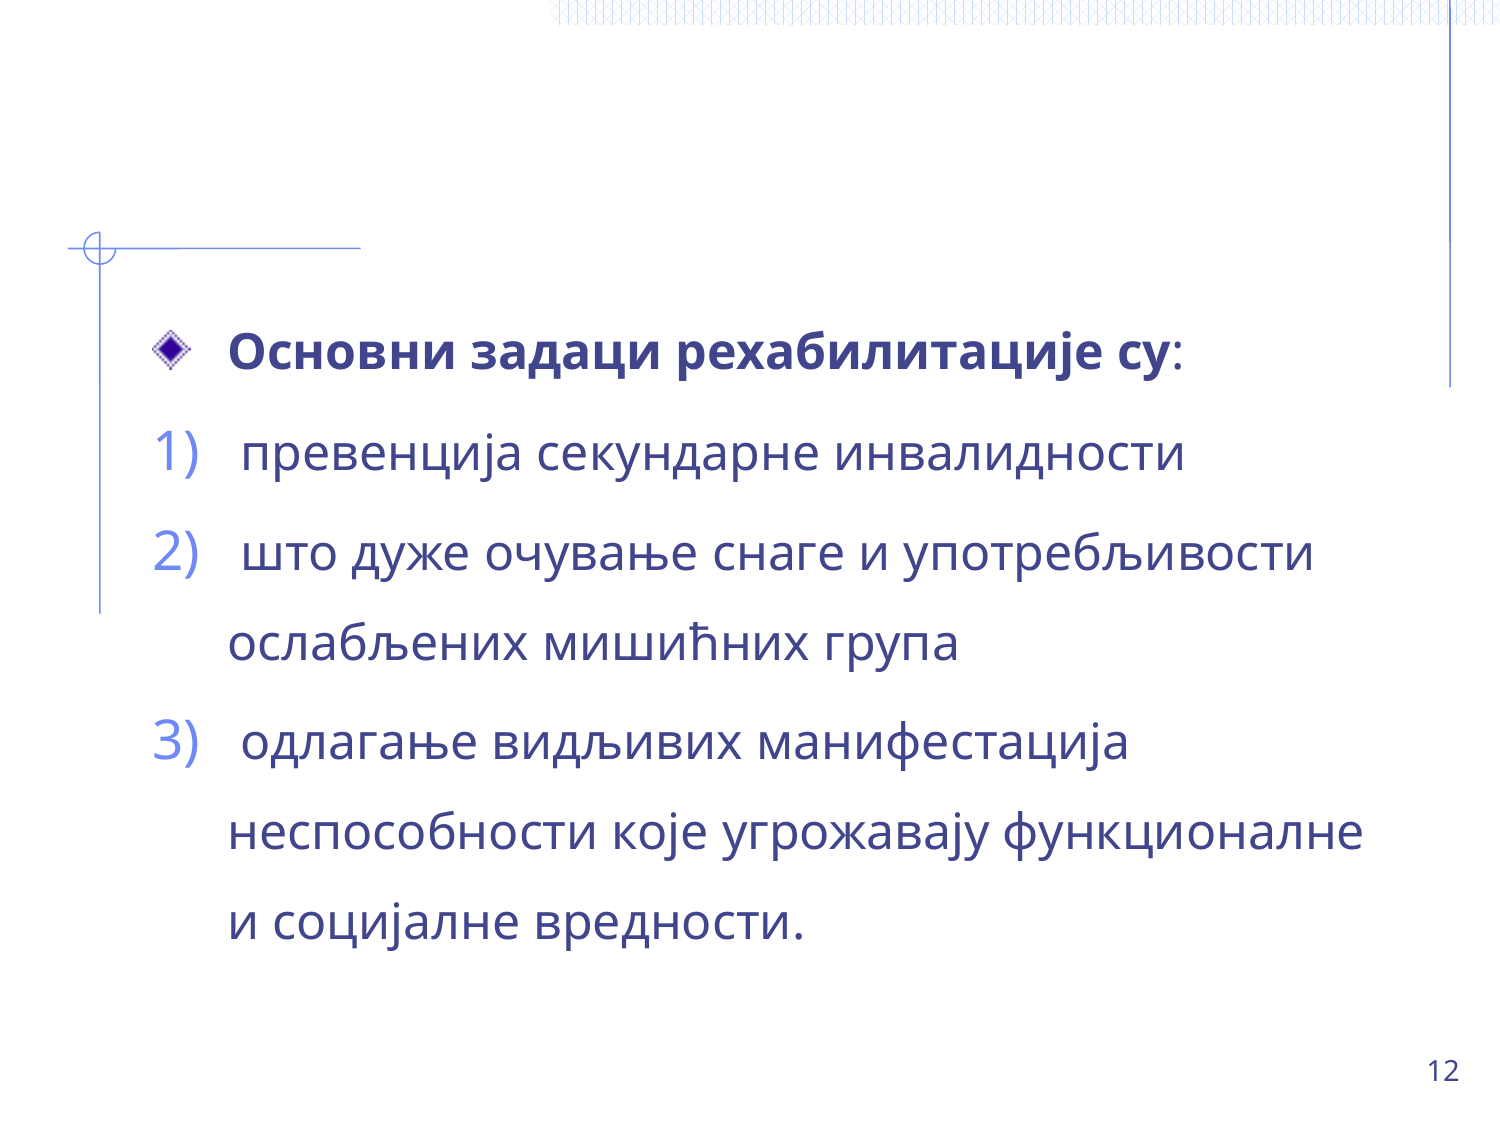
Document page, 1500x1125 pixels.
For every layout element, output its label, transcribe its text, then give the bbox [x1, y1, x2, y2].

picture [152, 330, 191, 370]
list Основни задаци рехабилитације су: превенција секундарне инвалидности што дуже очување снаге и употребљивости ослабљених мишићних група одлагање видљивих манифестација неспособности које угрожавају функционалне и социјалне вредности. [137, 312, 1413, 988]
slide_number 12 [1162, 1025, 1475, 1100]
